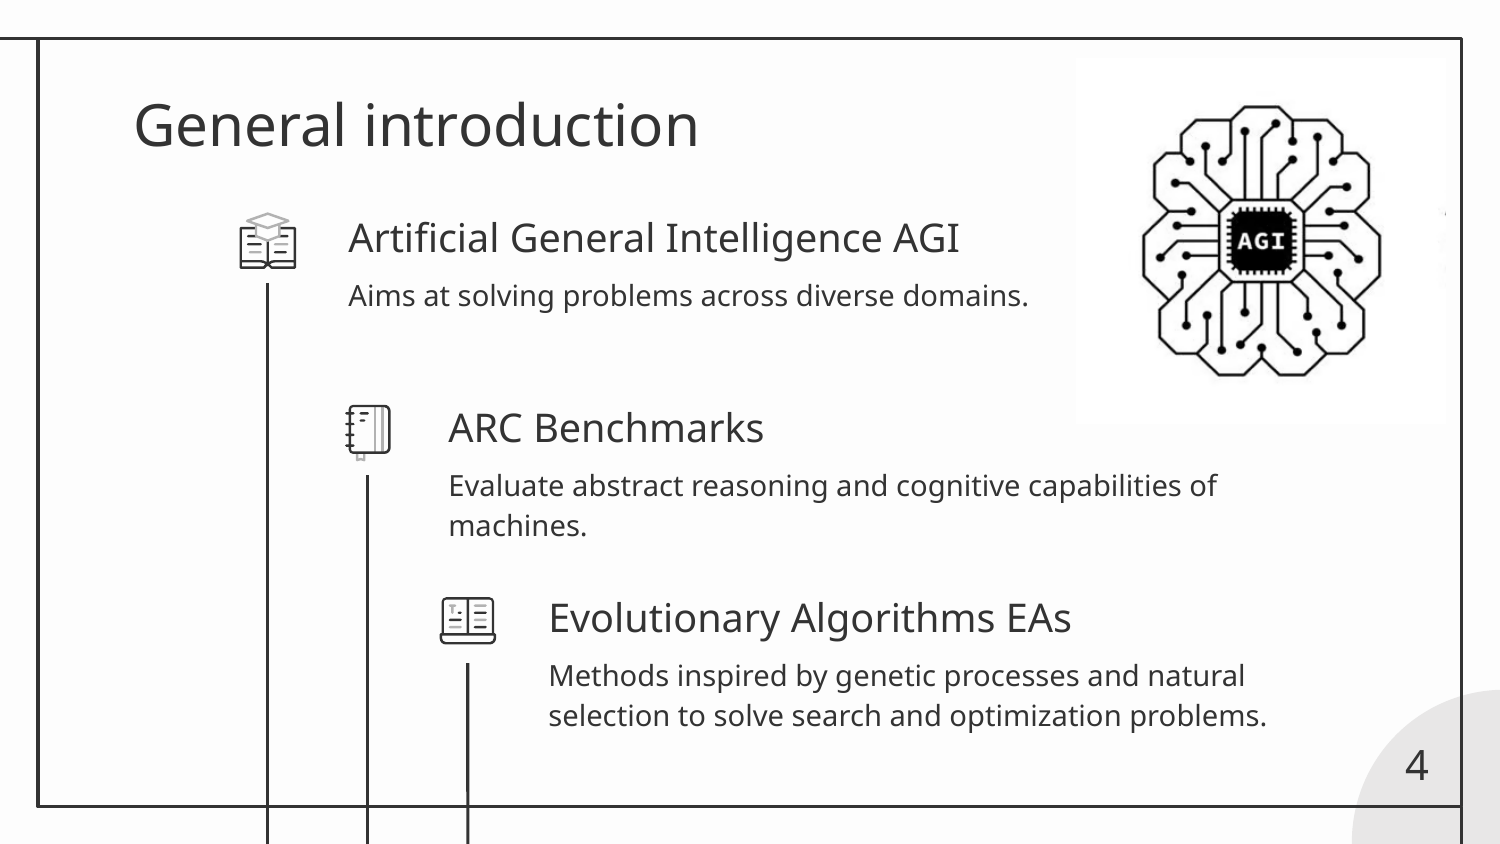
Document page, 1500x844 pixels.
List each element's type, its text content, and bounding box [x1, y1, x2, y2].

title General introduction [118, 72, 1070, 167]
text_box Aims at solving problems across diverse domains. [333, 276, 1070, 344]
picture [1075, 57, 1447, 424]
text_box Methods inspired by genetic processes and natural selection to solve search and optimization problems. [533, 636, 1382, 740]
text_box Evaluate abstract reasoning and cognitive capabilities of machines. [433, 446, 1343, 532]
text_box [225, 198, 311, 283]
text_box ‹#› [1381, 723, 1453, 798]
text_box [325, 390, 411, 476]
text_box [239, 212, 297, 270]
text_box Artificial General Intelligence AGI [333, 205, 1070, 276]
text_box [344, 404, 391, 462]
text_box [439, 596, 497, 645]
text_box ARC Benchmarks [433, 395, 1234, 466]
text_box Evolutionary Algorithms EAs [533, 585, 1334, 656]
text_box [425, 578, 511, 664]
